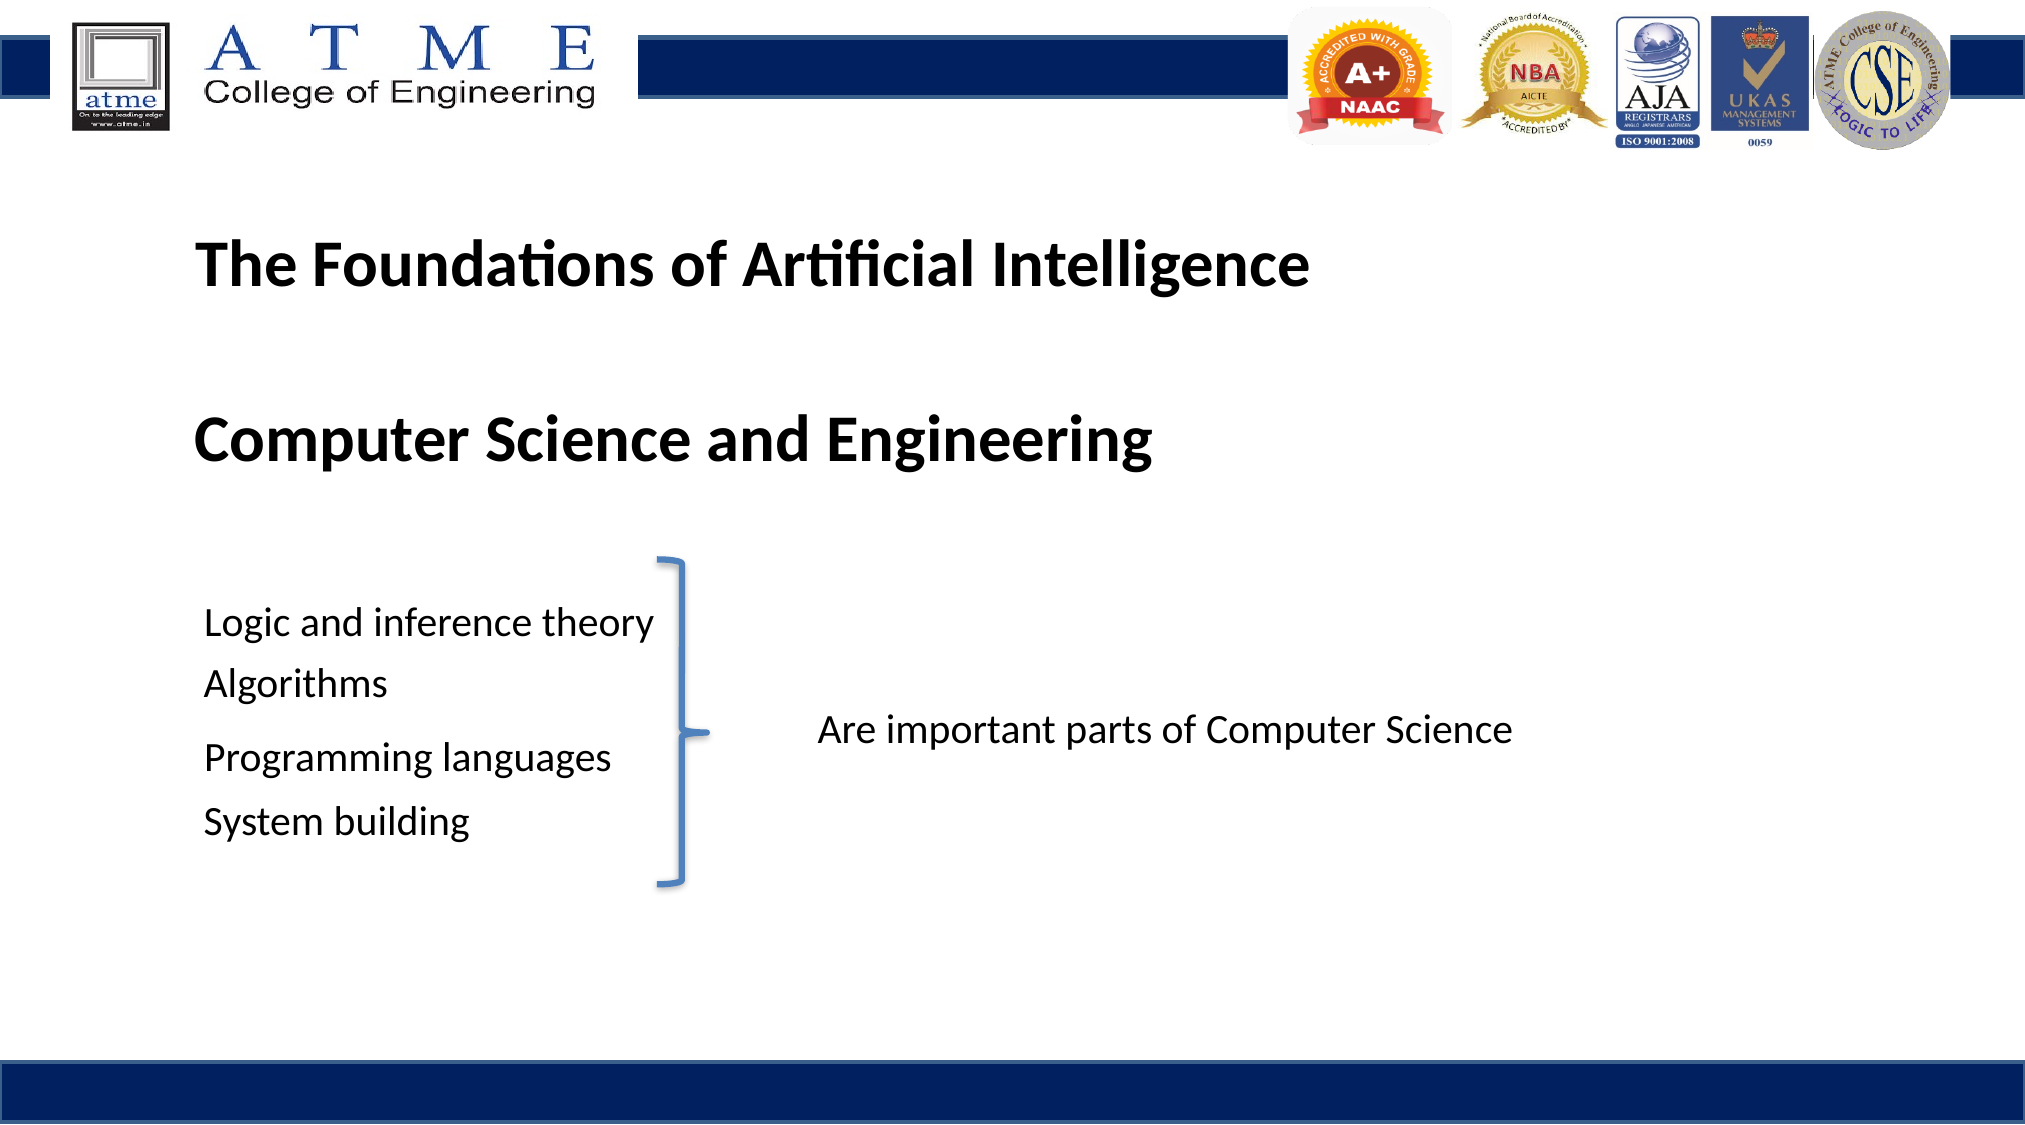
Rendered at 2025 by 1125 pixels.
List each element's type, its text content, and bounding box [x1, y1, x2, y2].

text_box [656, 556, 711, 888]
text_box Algorithms [188, 648, 403, 713]
text_box Computer Science and Engineering [179, 387, 1169, 483]
picture [1287, 6, 1813, 150]
text_box System building [188, 786, 485, 852]
text_box Programming languages [189, 721, 627, 787]
picture [1814, 9, 1951, 151]
text_box Logic and inference theory [189, 587, 651, 653]
text_box Are important parts of Computer Science [802, 694, 1529, 759]
text_box The Foundations of Artificial Intelligence [180, 212, 1327, 308]
picture [50, 0, 638, 150]
